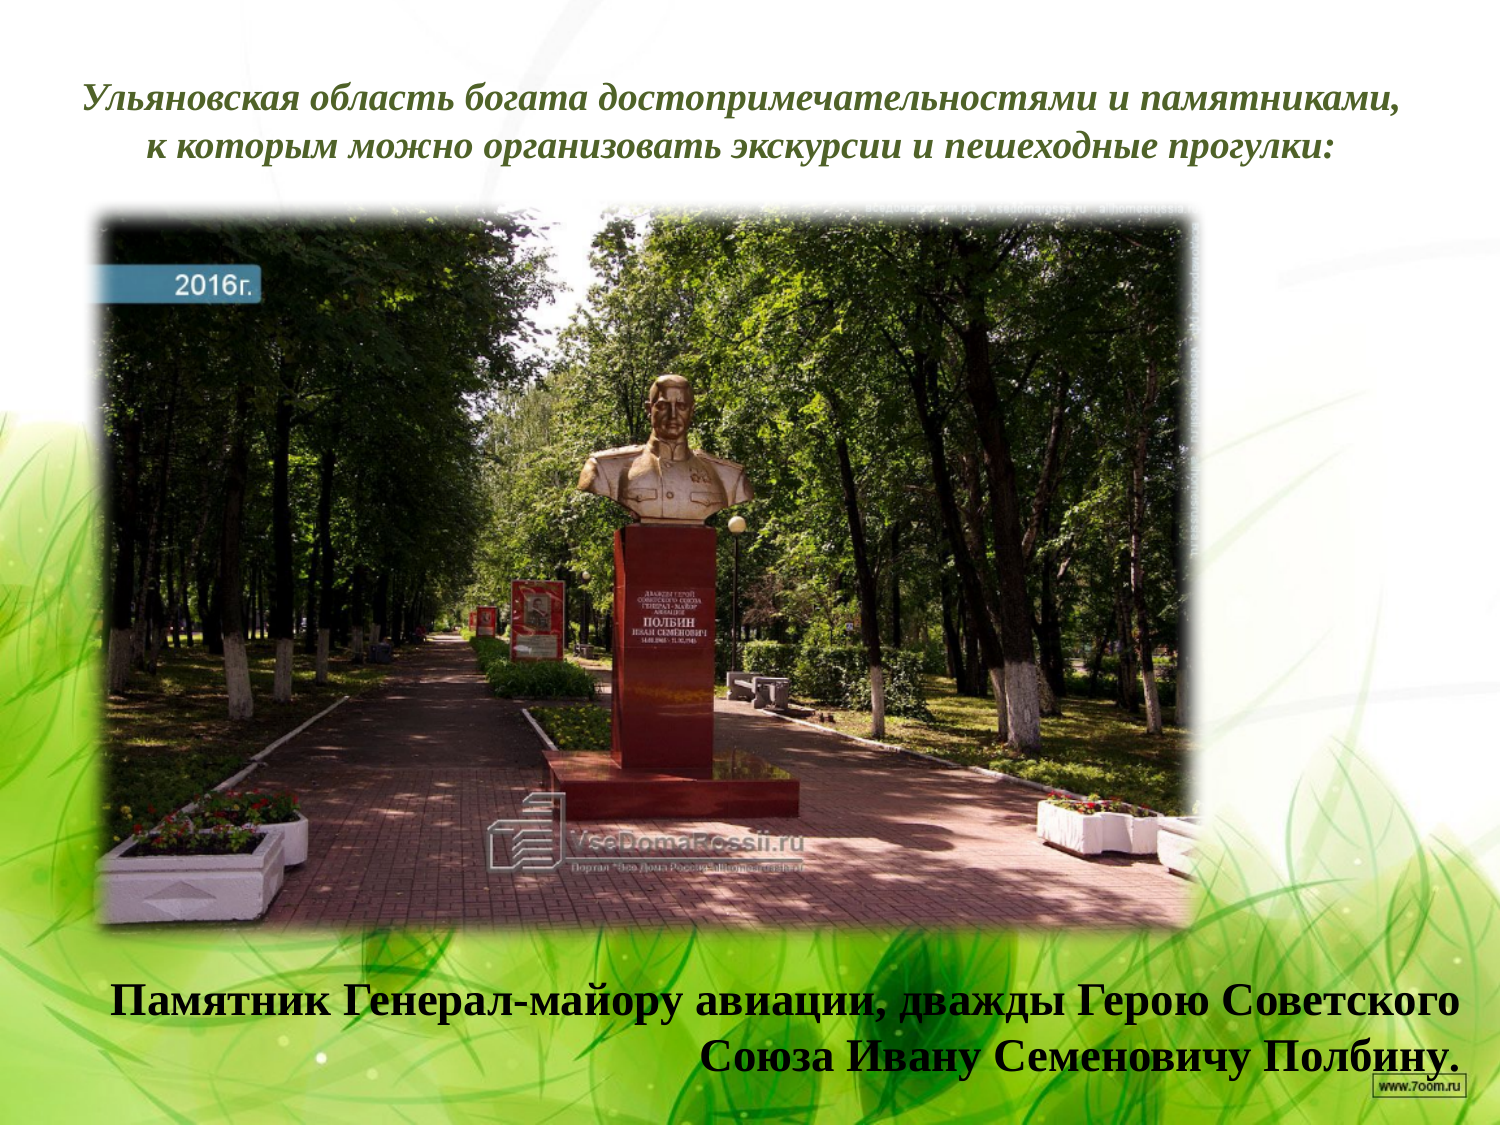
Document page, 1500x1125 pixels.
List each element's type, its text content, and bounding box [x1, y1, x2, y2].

list Памятник Генерал-майору авиации, дважды Герою Советского Союза Ивану Семеновичу Полбину. [75, 960, 1477, 1090]
title Ульяновская область богата достопримечательностями и памятниками, к которым можно организовать экскурсии и пешеходные прогулки: [58, 45, 1425, 270]
picture [0, 0, 1500, 1125]
